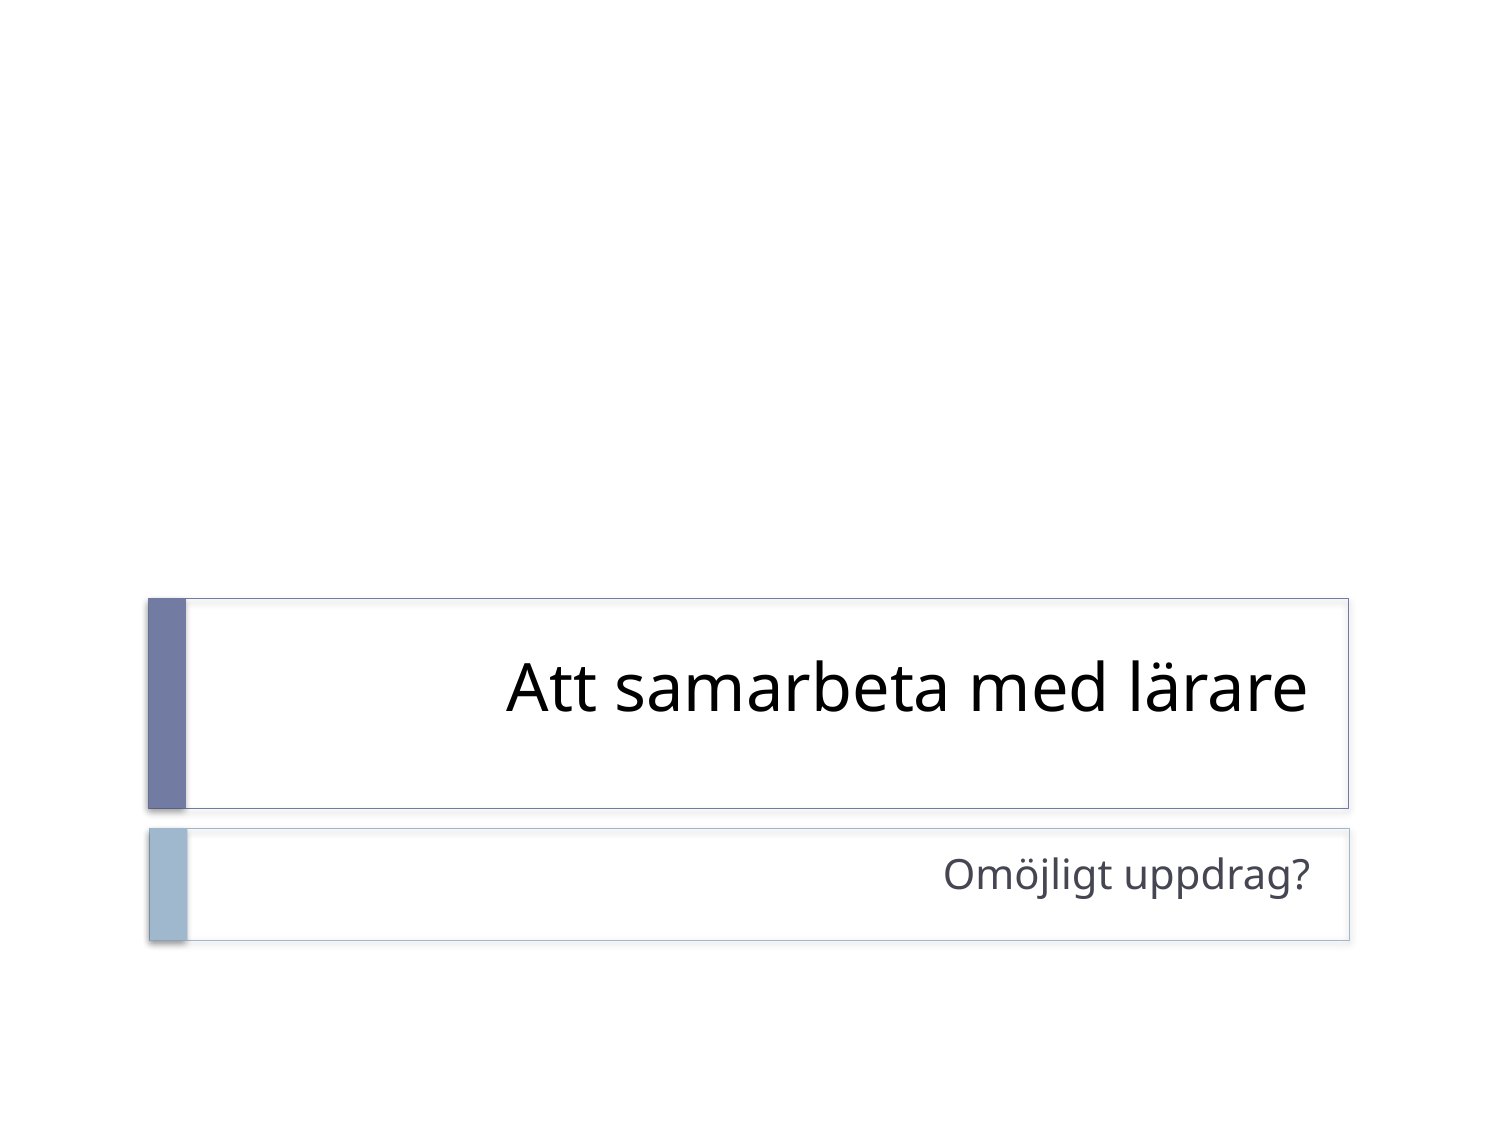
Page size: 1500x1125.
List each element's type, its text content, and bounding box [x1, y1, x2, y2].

subtitle Omöjligt uppdrag? [200, 840, 1325, 929]
title Att samarbeta med lärare [200, 637, 1325, 800]
